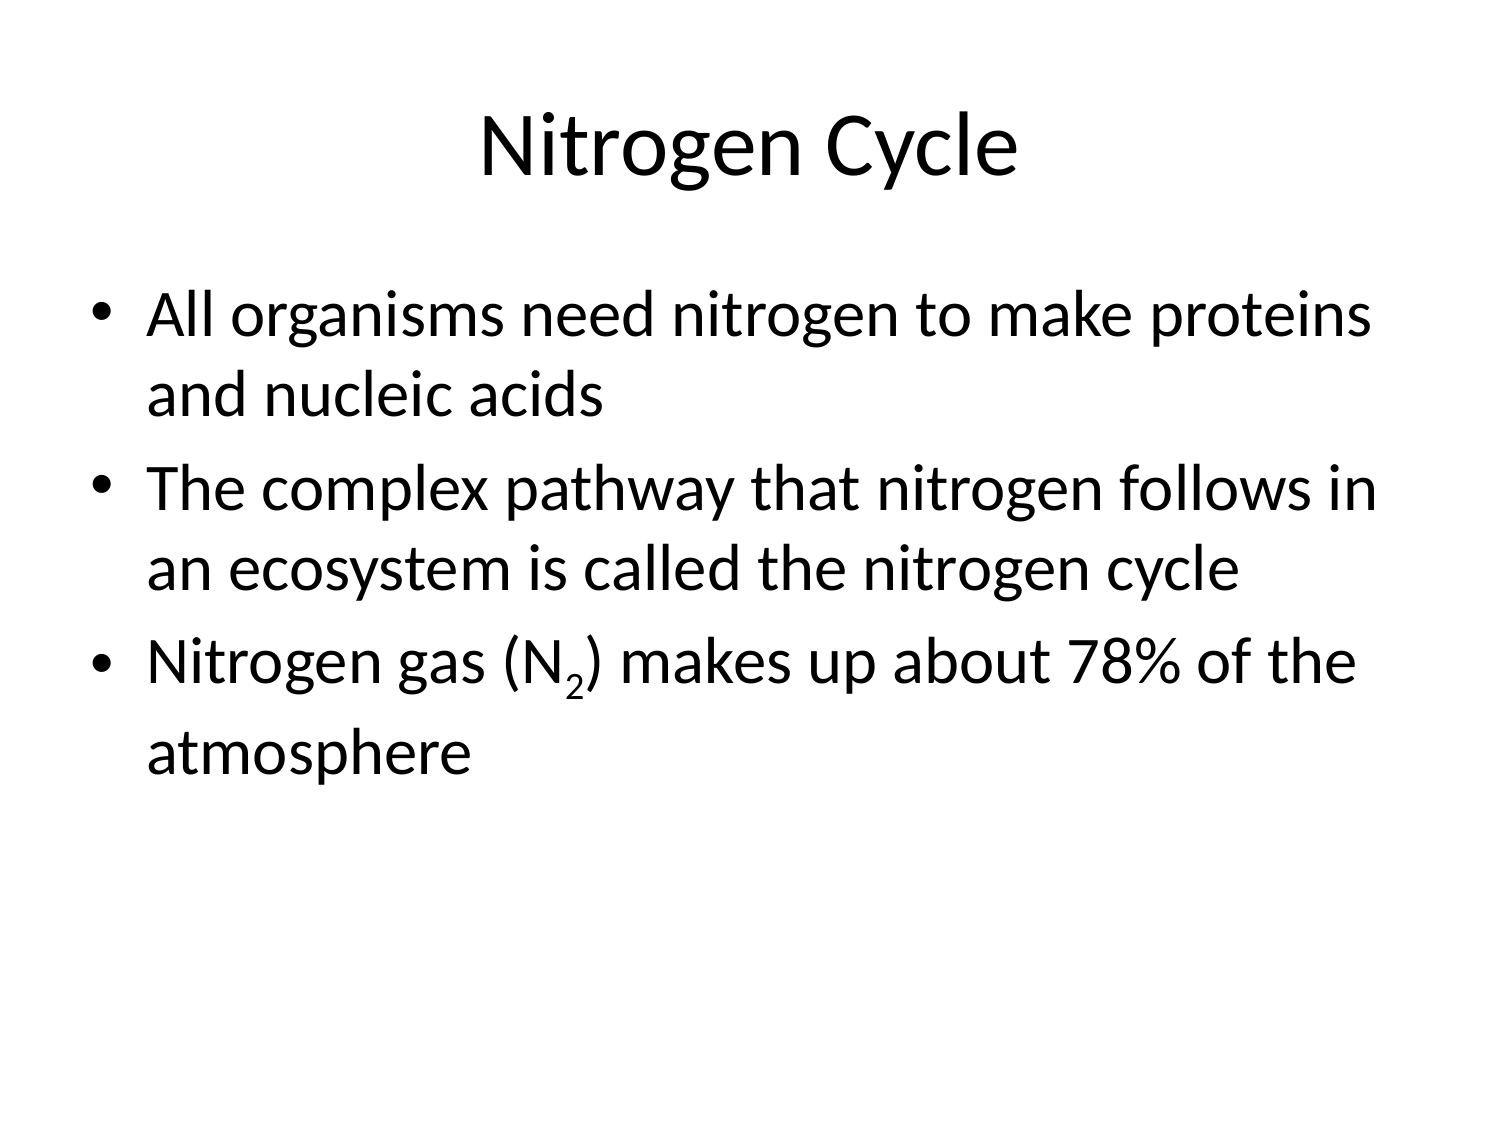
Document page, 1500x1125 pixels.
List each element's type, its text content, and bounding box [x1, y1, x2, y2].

title Nitrogen Cycle [75, 45, 1425, 233]
list All organisms need nitrogen to make proteins and nucleic acids The complex pathway that nitrogen follows in an ecosystem is called the nitrogen cycle Nitrogen gas (N2) makes up about 78% of the atmosphere [75, 262, 1425, 1005]
